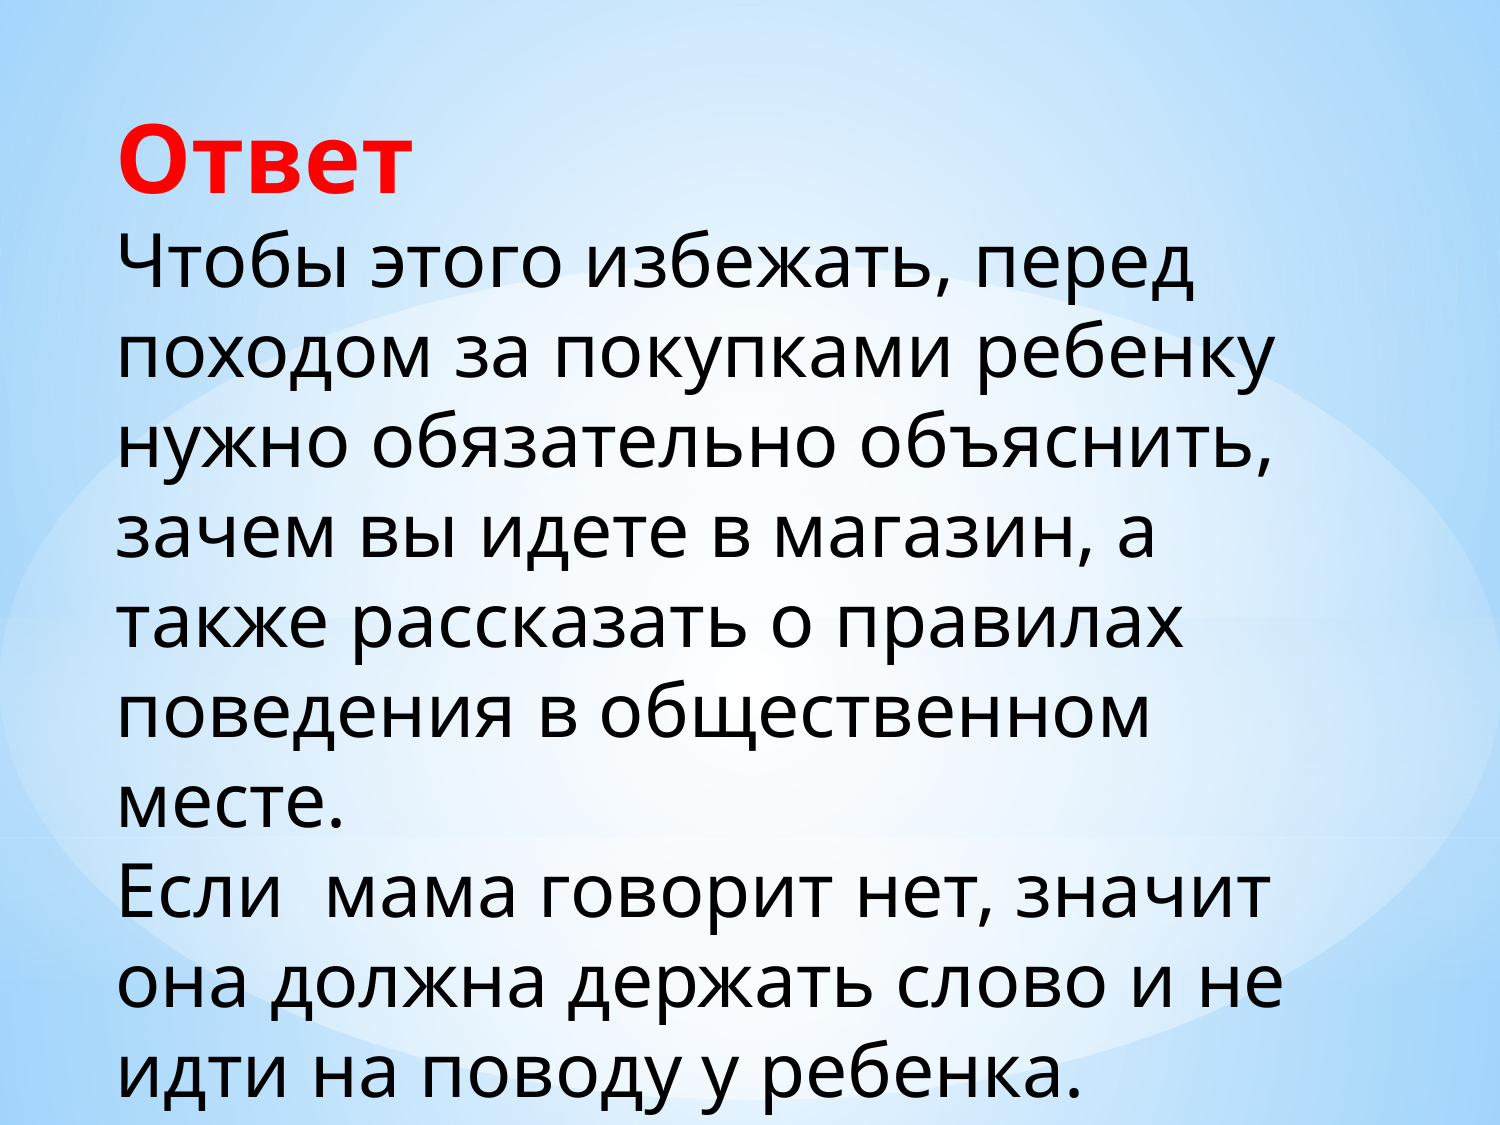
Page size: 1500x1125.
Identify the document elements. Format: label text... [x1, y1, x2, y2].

title Ответ Чтобы этого избежать, перед походом за покупками ребенку нужно обязательно объяснить, зачем вы идете в магазин, а также рассказать о правилах поведения в общественном месте. Если мама говорит нет, значит она должна держать слово и не идти на поводу у ребенка. [100, 90, 1363, 1035]
